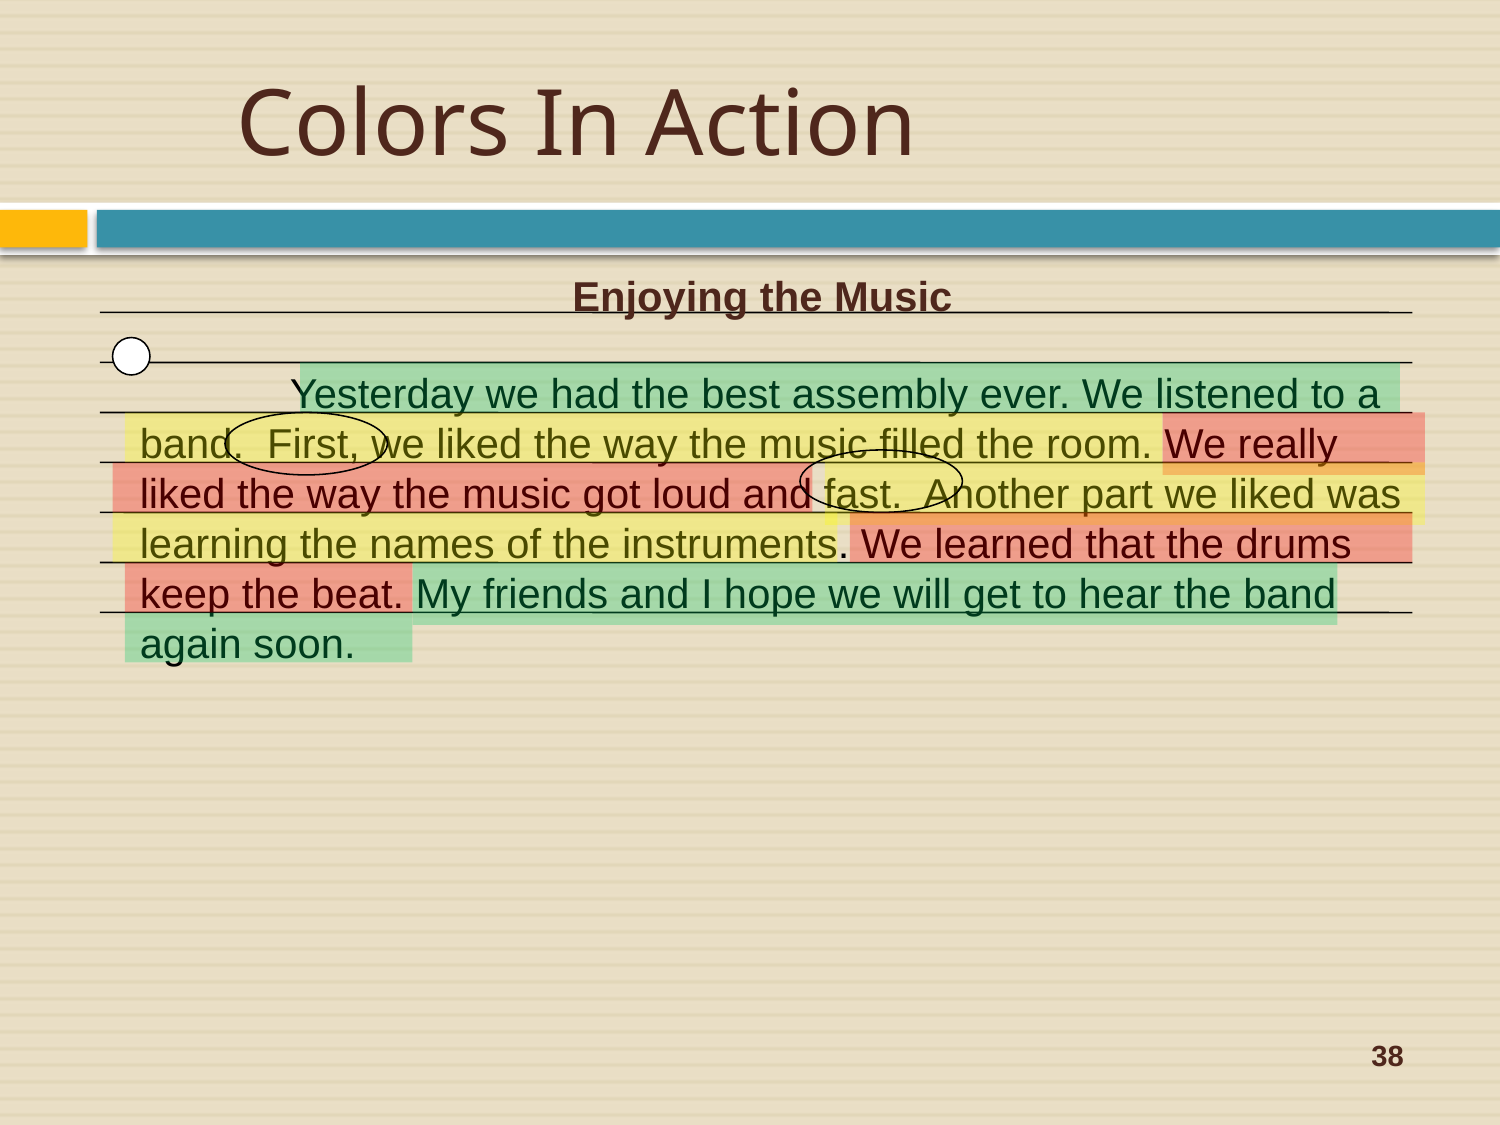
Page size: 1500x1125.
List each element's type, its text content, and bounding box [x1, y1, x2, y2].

text_box [1162, 412, 1425, 462]
text_box [300, 362, 1400, 412]
text_box [413, 562, 1338, 625]
text_box [322, 412, 1162, 463]
text_box [224, 412, 388, 475]
text_box [906, 462, 1425, 525]
text_box [799, 449, 963, 512]
slide_number 38 [1012, 1015, 1419, 1094]
text_box Enjoying the Music [462, 262, 1063, 328]
text_box [124, 562, 413, 613]
text_box [112, 512, 838, 563]
text_box [124, 613, 413, 663]
text_box [112, 337, 151, 376]
text_box [124, 412, 290, 462]
title Colors In Action [149, 62, 1363, 176]
text_box Yesterday we had the best assembly ever. We listened to a band. First, we liked the way the music filled the room. We really liked the way the music got loud and fast. Another part we liked was learning the names of the instruments. We learned that the drums keep the beat. My friends and I hope we will get to hear the band again soon. [125, 359, 1450, 675]
text_box [849, 512, 1413, 563]
text_box [112, 462, 813, 512]
text_box [824, 504, 857, 525]
